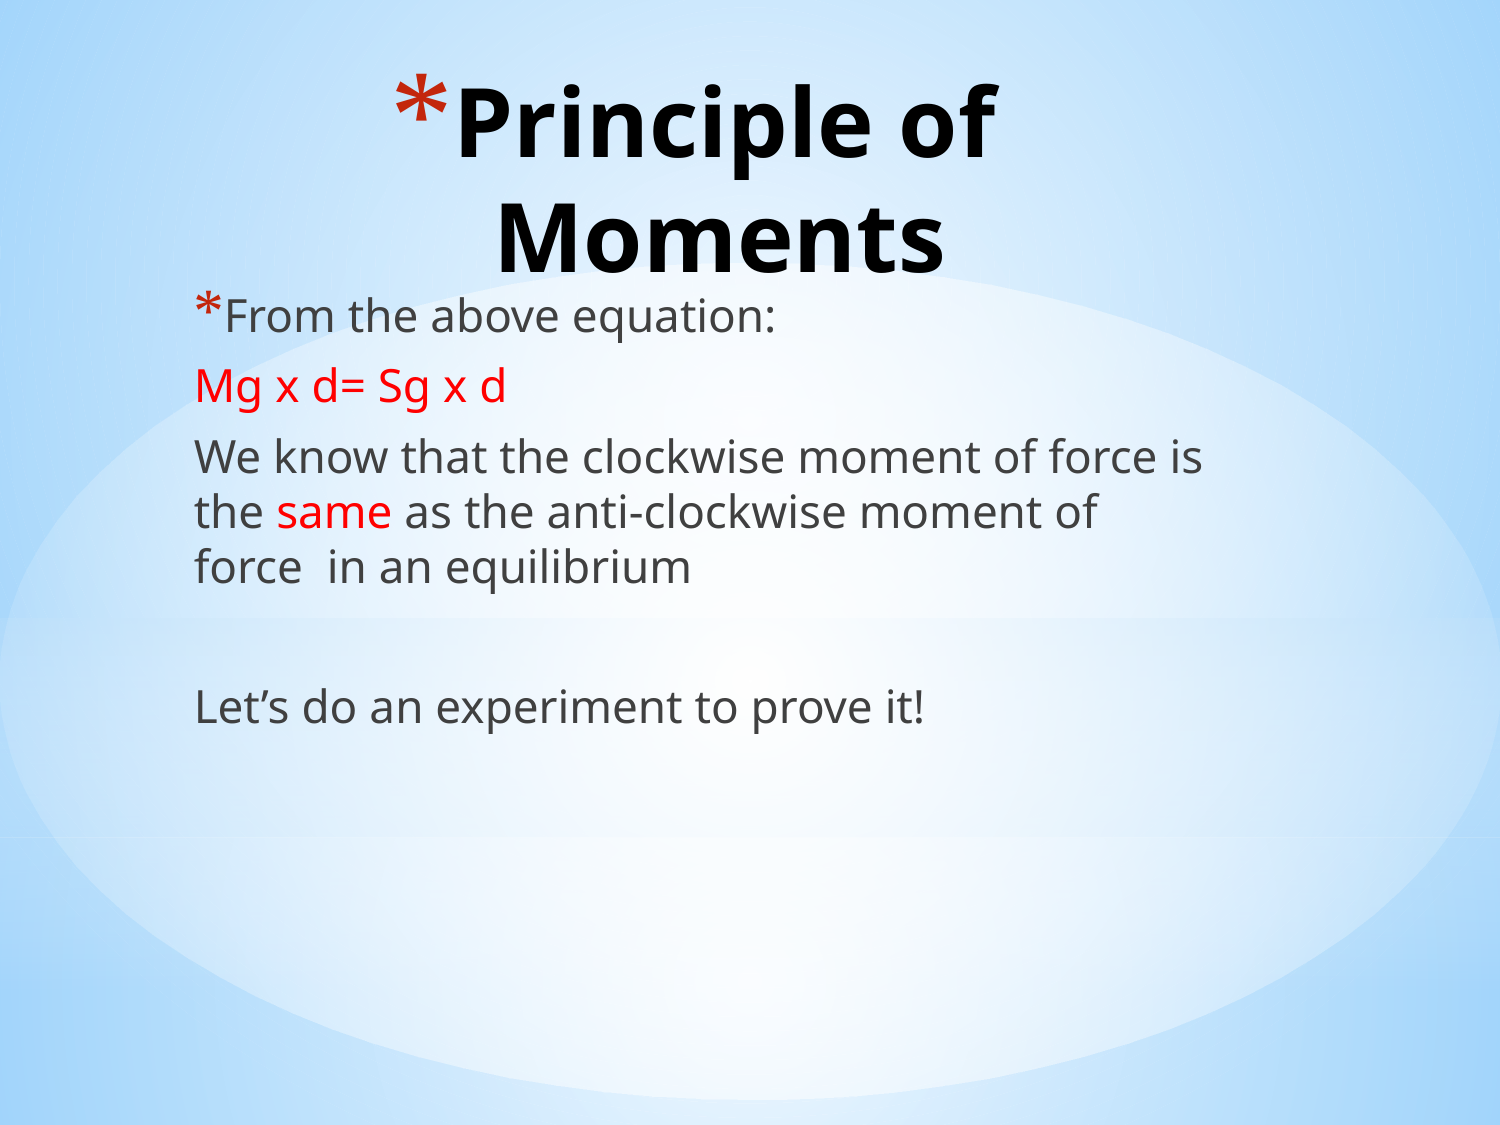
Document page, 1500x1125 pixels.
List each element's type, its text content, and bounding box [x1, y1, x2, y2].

title Principle of Moments [159, 54, 1228, 243]
list From the above equation: Mg x d= Sg x d We know that the clockwise moment of force is the same as the anti-clockwise moment of force in an equilibrium Let’s do an experiment to prove it! [171, 278, 1222, 849]
